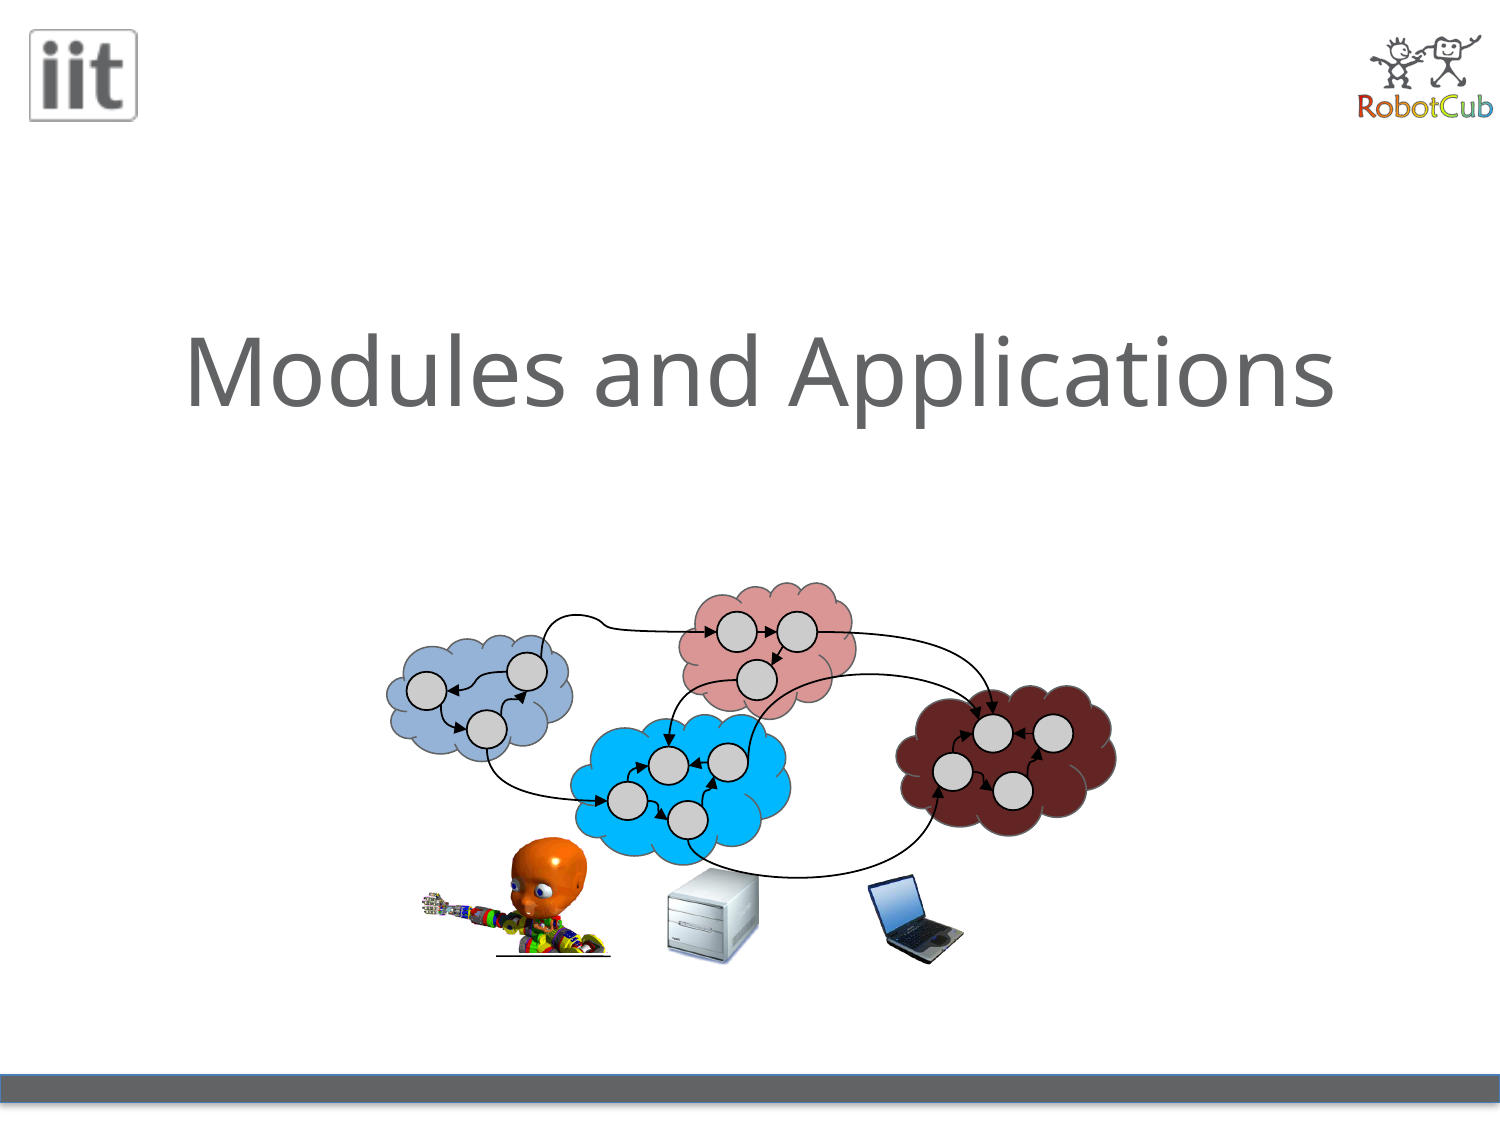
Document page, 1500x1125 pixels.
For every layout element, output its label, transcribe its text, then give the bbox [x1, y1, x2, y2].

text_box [386, 582, 1117, 965]
picture [1356, 29, 1494, 122]
title Modules and Applications [128, 290, 1392, 446]
picture [29, 29, 138, 122]
